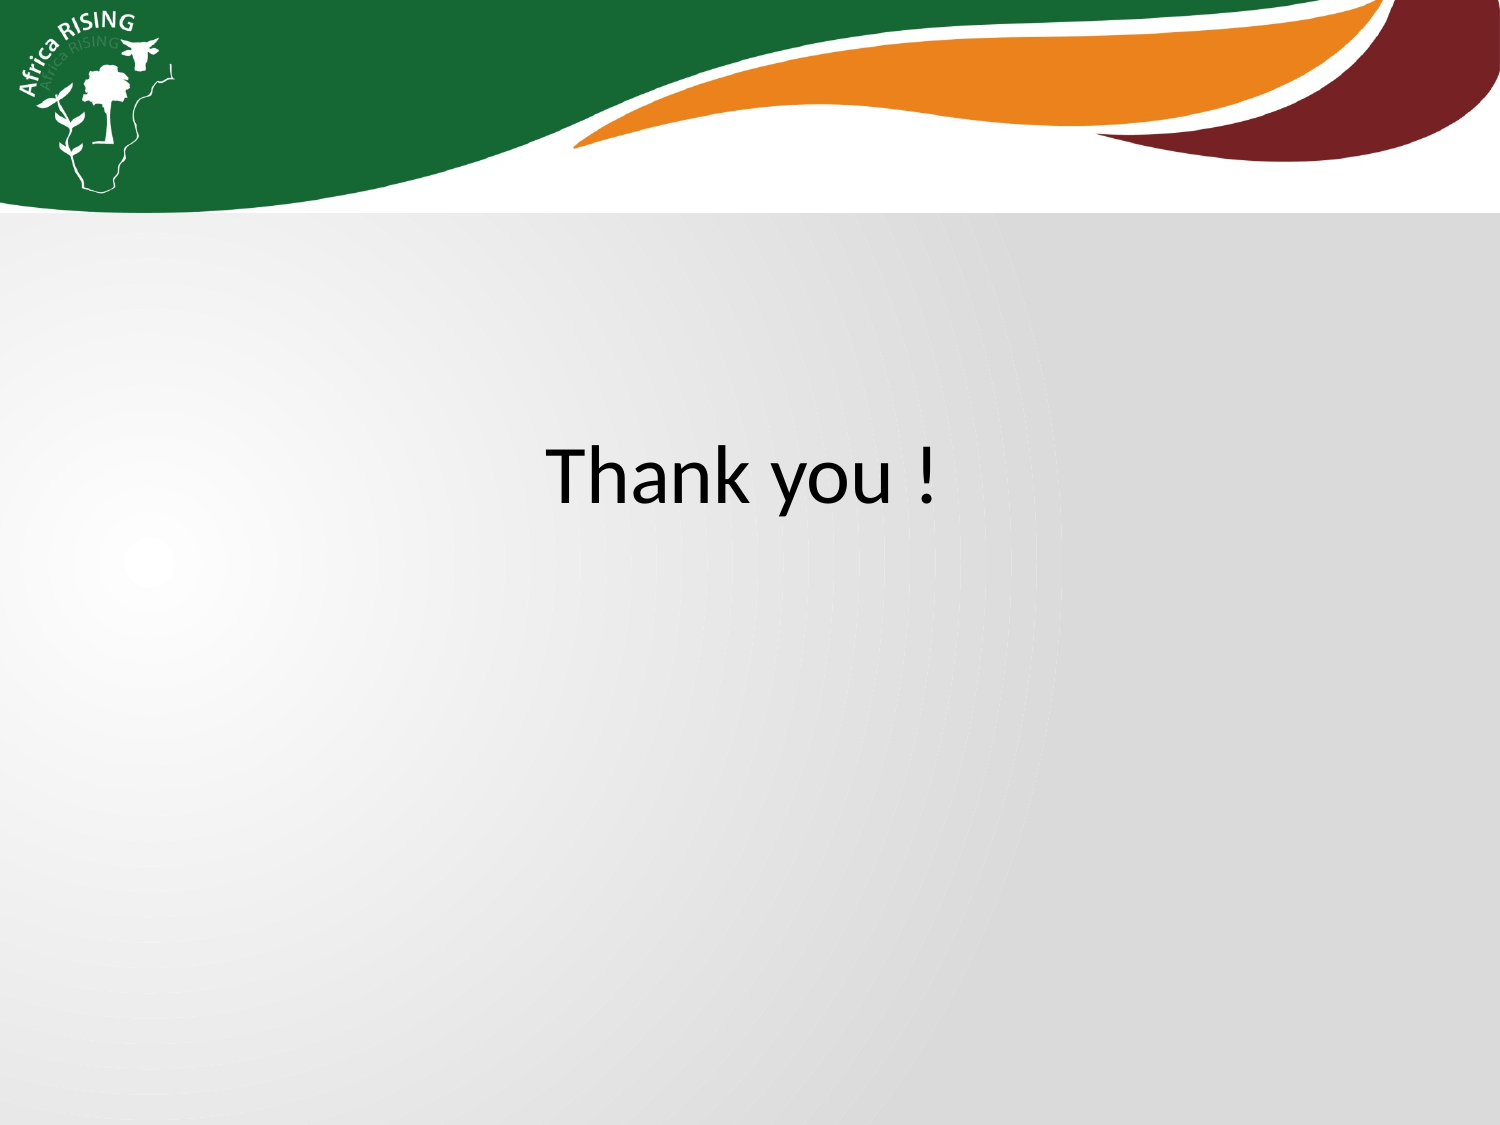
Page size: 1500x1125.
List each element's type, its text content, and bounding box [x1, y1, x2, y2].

list Thank you ! [75, 412, 1350, 1075]
picture [0, 0, 1500, 213]
